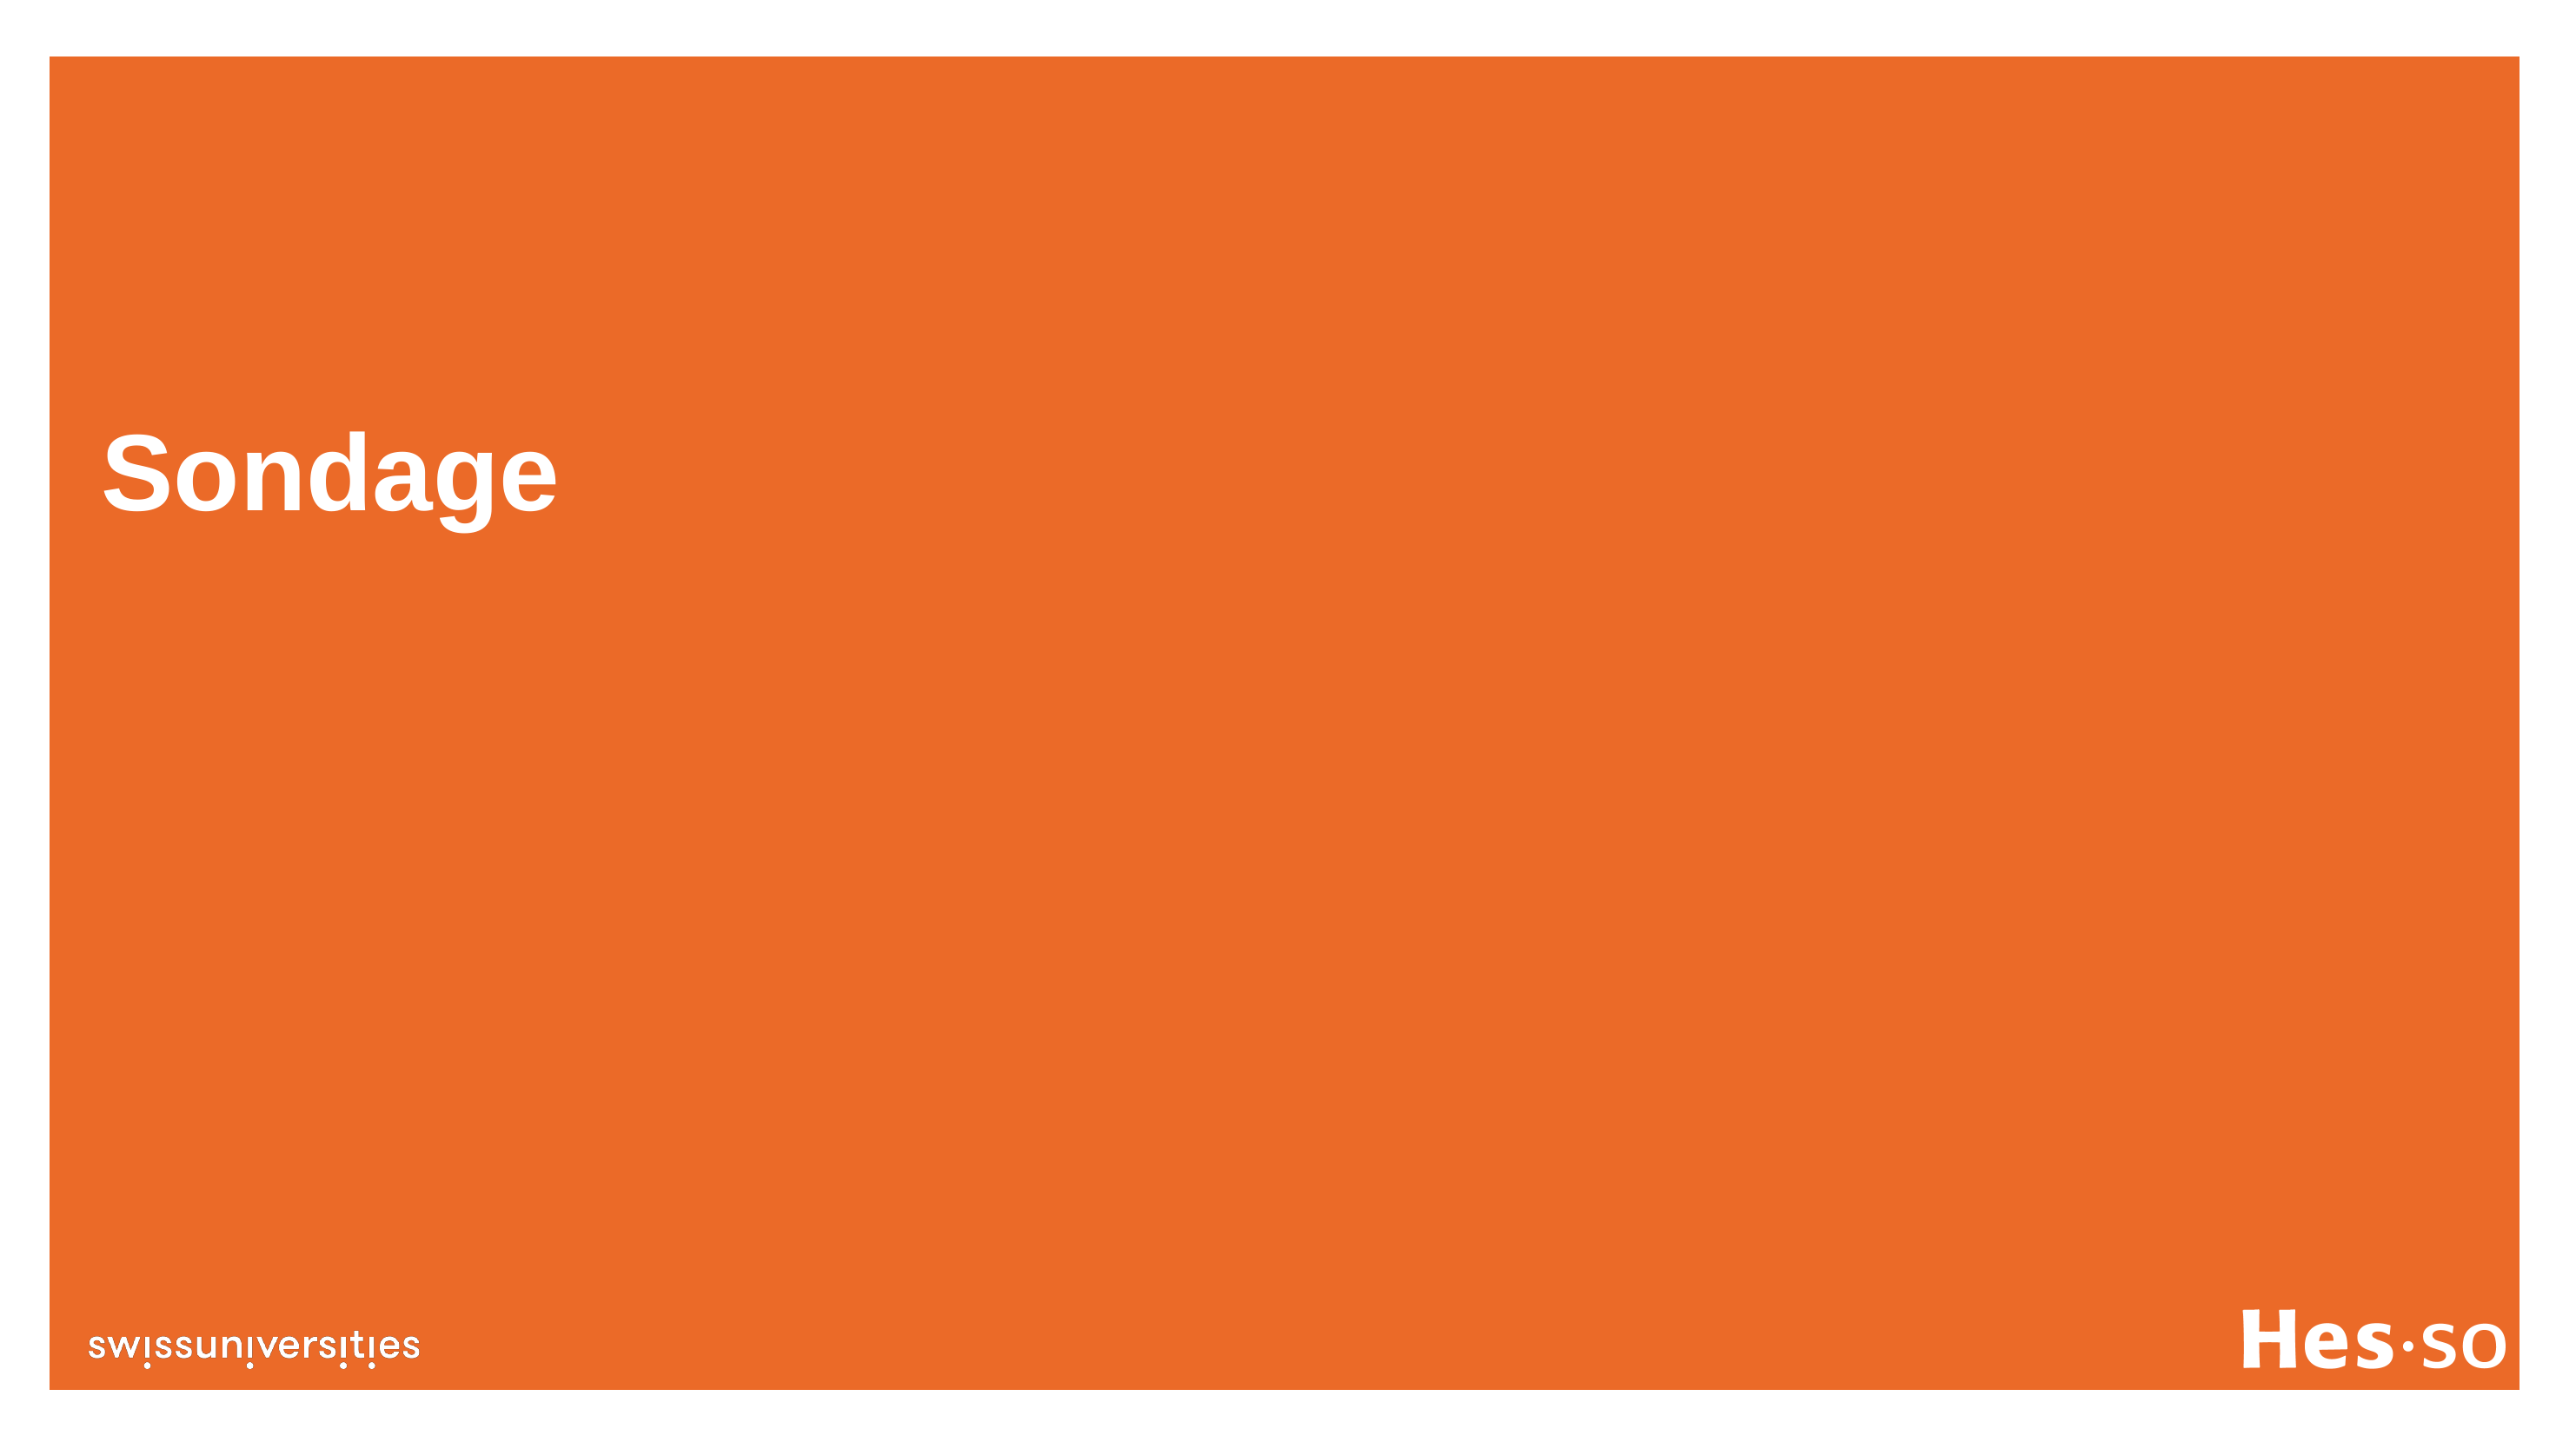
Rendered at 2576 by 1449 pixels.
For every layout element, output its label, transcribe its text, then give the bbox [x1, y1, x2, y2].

picture [50, 56, 2520, 1390]
title Sondage [88, 395, 2488, 550]
